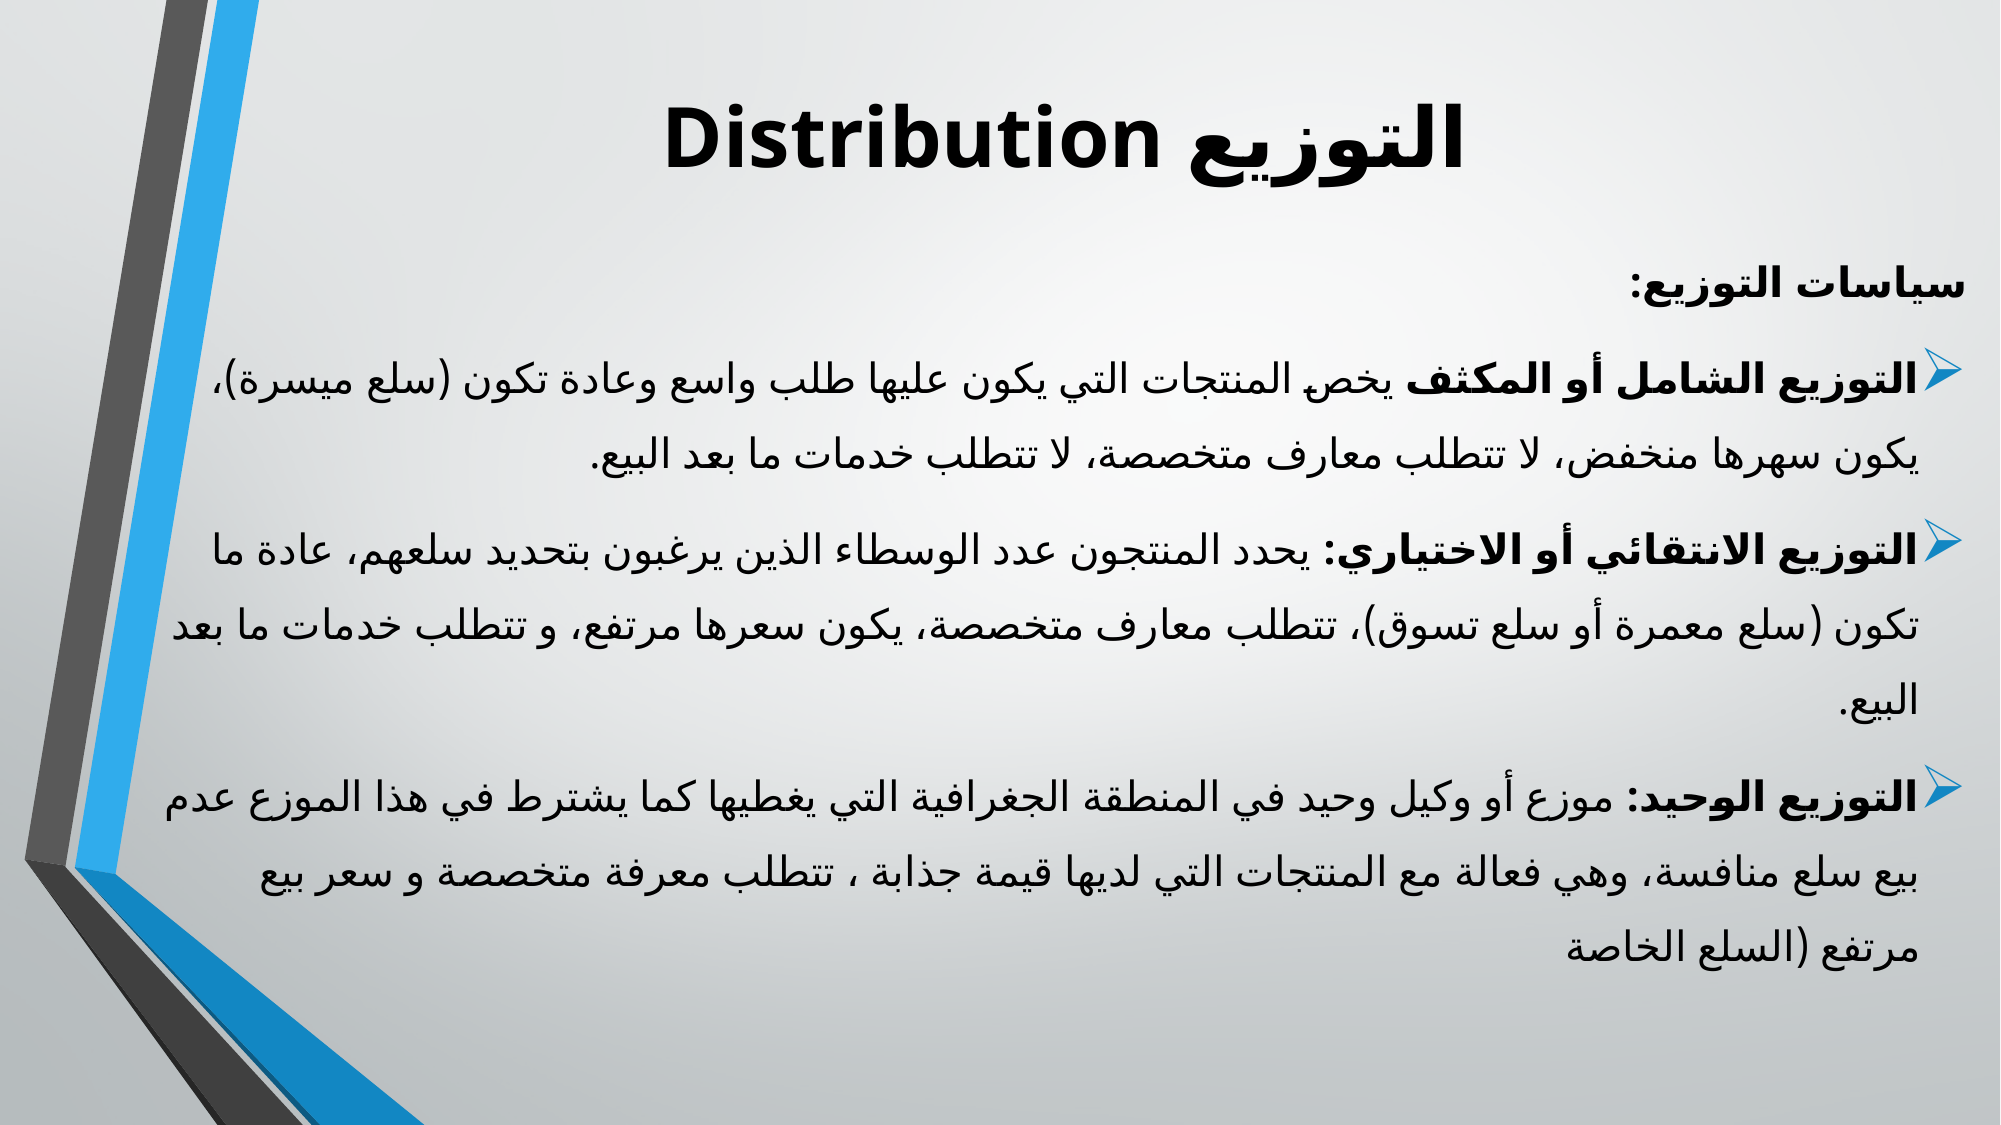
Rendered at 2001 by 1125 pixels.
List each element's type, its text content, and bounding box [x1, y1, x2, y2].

list سياسات التوزيع: التوزيع الشامل أو المكثف يخص المنتجات التي يكون عليها طلب واسع وعادة تكون (سلع ميسرة)، يكون سهرها منخفض، لا تتطلب معارف متخصصة، لا تتطلب خدمات ما بعد البيع. التوزيع الانتقائي أو الاختياري: يحدد المنتجون عدد الوسطاء الذين يرغبون بتحديد سلعهم، عادة ما تكون (سلع معمرة أو سلع تسوق)، تتطلب معارف متخصصة، يكون سعرها مرتفع، و تتطلب خدمات ما بعد البيع. التوزيع الوحيد: موزع أو وكيل وحيد في المنطقة الجغرافية التي يغطيها كما يشترط في هذا الموزع عدم بيع سلع منافسة، وهي فعالة مع المنتجات التي لديها قيمة جذابة ، تتطلب معرفة متخصصة و سعر بيع مرتفع (السلع الخاصة [147, 190, 1983, 1093]
title التوزيع Distribution [243, 0, 1887, 190]
